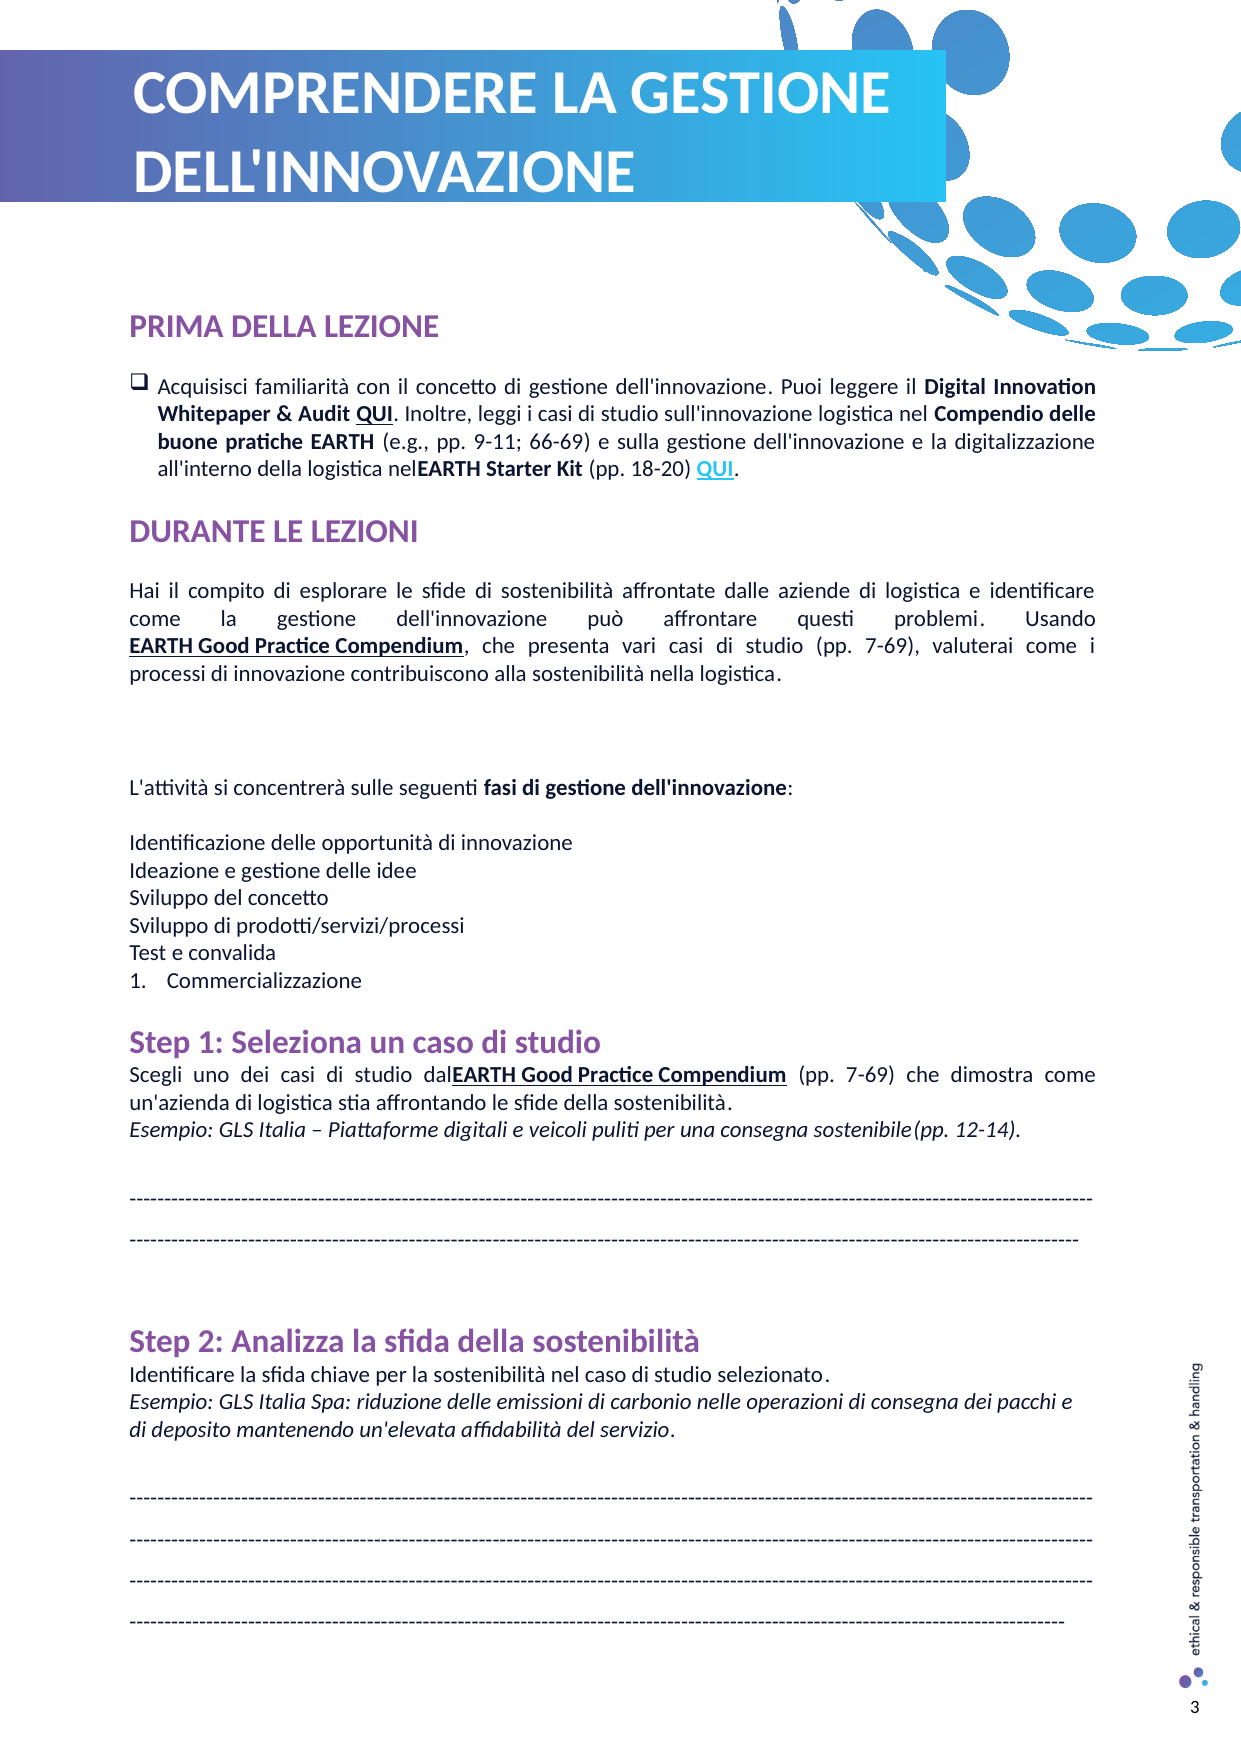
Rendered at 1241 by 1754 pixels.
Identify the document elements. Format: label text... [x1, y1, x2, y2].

text_box [1121, 276, 1188, 316]
text_box [779, 6, 799, 50]
text_box [963, 196, 1036, 257]
text_box [788, 0, 800, 4]
text_box [1086, 323, 1149, 345]
text_box [1167, 200, 1240, 258]
list COMPRENDERE LA GESTIONE DELL'INNOVAZIONE [0, 50, 946, 202]
text_box [1009, 310, 1069, 336]
text_box [888, 202, 949, 243]
text_box [946, 256, 1008, 299]
text_box [1221, 112, 1241, 172]
text_box L'attività si concentrerà sulle seguenti fasi di gestione dell'innovazione: Identificazione delle opportunità di innovazione Ideazione e gestione delle idee Sviluppo del concetto Sviluppo di prodotti/servizi/processi Test e convalida Commercializzazione Step 1: Seleziona un caso di studio Scegli uno dei casi di studio dalEARTH Good Practice Compendium (pp. 7-69) che dimostra come un'azienda di logistica stia affrontando le sfide della sostenibilità. Esempio: GLS Italia – Piattaforme digitali e veicoli puliti per una consegna sostenibile(pp. 12-14). ---------------------------------------------------------------------------------------------------------------------------------------------------------------------------------------------------------------------------------------------------------------------------------- Step 2: Analizza la sfida della sostenibilità Identificare la sfida chiave per la sostenibilità nel caso di studio selezionato. Esempio: GLS Italia Spa: riduzione delle emissioni di carbonio nelle operazioni di consegna dei pacchi e di deposito mantenendo un'elevata affidabilità del servizio. -------------------------------------------------------------------------------------------------------------------------------------------------------------------------------------------------------------------------------------------------------------------------------------------------------------------------------------------------------------------------------------------------------------------------------------------------------------------------------------------------------------------------------------------------------------------- [114, 765, 1112, 1747]
text_box [1174, 321, 1233, 343]
text_box [946, 114, 970, 181]
text_box [1059, 203, 1137, 263]
text_box [945, 285, 999, 316]
list PRIMA DELLA LEZIONE Acquisisci familiarità con il concetto di gestione dell'innovazione. Puoi leggere il Digital Innovation Whitepaper & Audit QUI. Inoltre, leggi i casi di studio sull'innovazione logistica nel Compendio delle buone pratiche EARTH (e.g., pp. 9-11; 66-69) e sulla gestione dell'innovazione e la digitalizzazione all'interno della logistica nelEARTH Starter Kit (pp. 18-20) QUI. DURANTE LE LEZIONI Hai il compito di esplorare le sfide di sostenibilità affrontate dalle aziende di logistica e identificare come la gestione dell'innovazione può affrontare questi problemi. Usando EARTH Good Practice Compendium, che presenta vari casi di studio (pp. 7-69), valuterai come i processi di innovazione contribuiscono alla sostenibilità nella logistica. [114, 296, 1112, 718]
text_box [855, 202, 939, 276]
text_box [1213, 340, 1241, 348]
text_box [852, 9, 913, 50]
slide_number 3 [1153, 1676, 1215, 1736]
text_box [1026, 270, 1094, 312]
text_box [932, 10, 1010, 95]
text_box [1065, 339, 1117, 349]
picture [1179, 1357, 1217, 1680]
text_box [1220, 270, 1241, 306]
